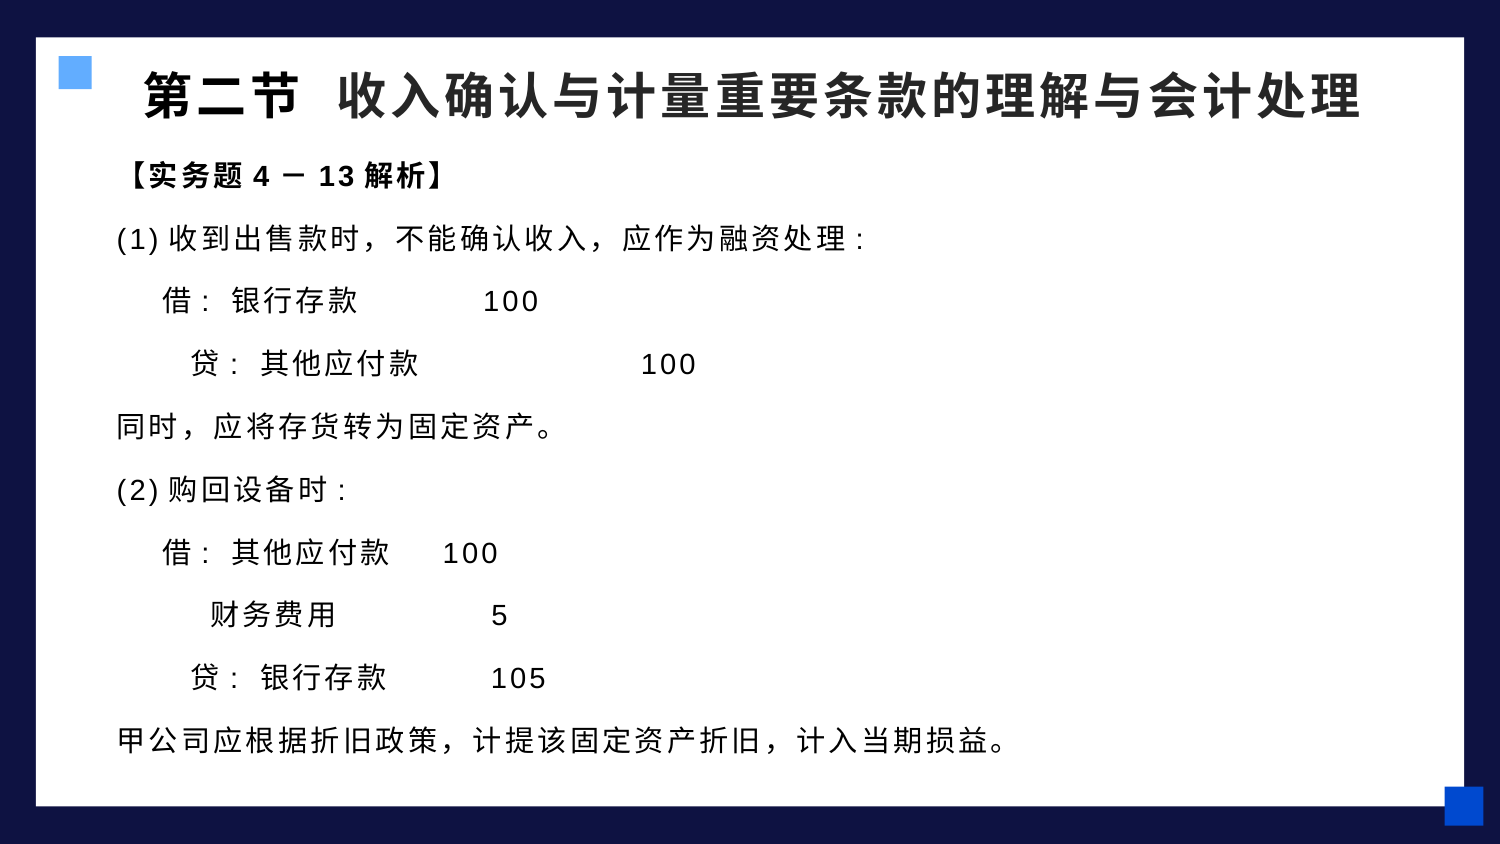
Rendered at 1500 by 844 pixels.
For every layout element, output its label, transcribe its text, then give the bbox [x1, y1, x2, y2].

list 【实务题4－13解析】 (1)收到出售款时，不能确认收入，应作为融资处理: 借: 银行存款 100 贷: 其他应付款 100 同时，应将存货转为固定资产。 (2)购回设备时: 借: 其他应付款 100 财务费用 5 贷: 银行存款 105 甲公司应根据折旧政策，计提该固定资产折旧，计入当期损益。 [99, 149, 1347, 575]
text_box 第二节 收入确认与计量重要条款的理解与会计处理 [99, 43, 1400, 133]
